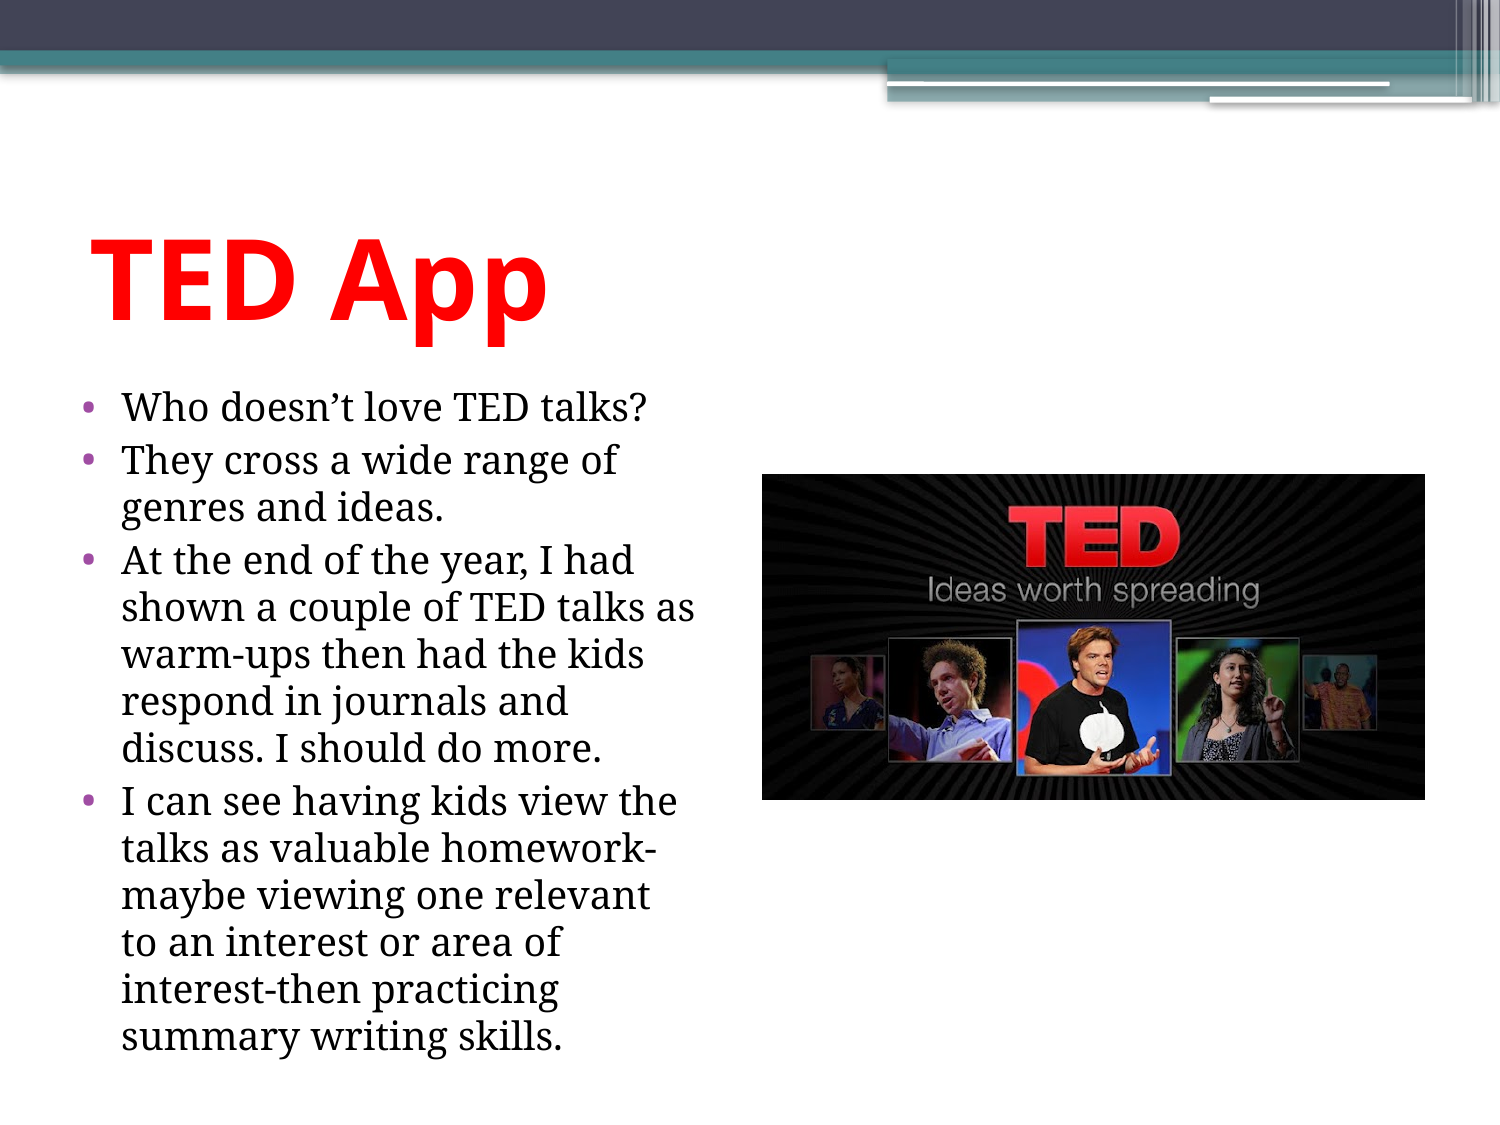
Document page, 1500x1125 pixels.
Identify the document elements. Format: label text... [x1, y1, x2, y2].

list Who doesn’t love TED talks? They cross a wide range of genres and ideas. At the end of the year, I had shown a couple of TED talks as warm-ups then had the kids respond in journals and discuss. I should do more. I can see having kids view the talks as valuable homework- maybe viewing one relevant to an interest or area of interest-then practicing summary writing skills. [50, 375, 713, 1074]
title TED App [75, 187, 1425, 363]
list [762, 474, 1426, 800]
